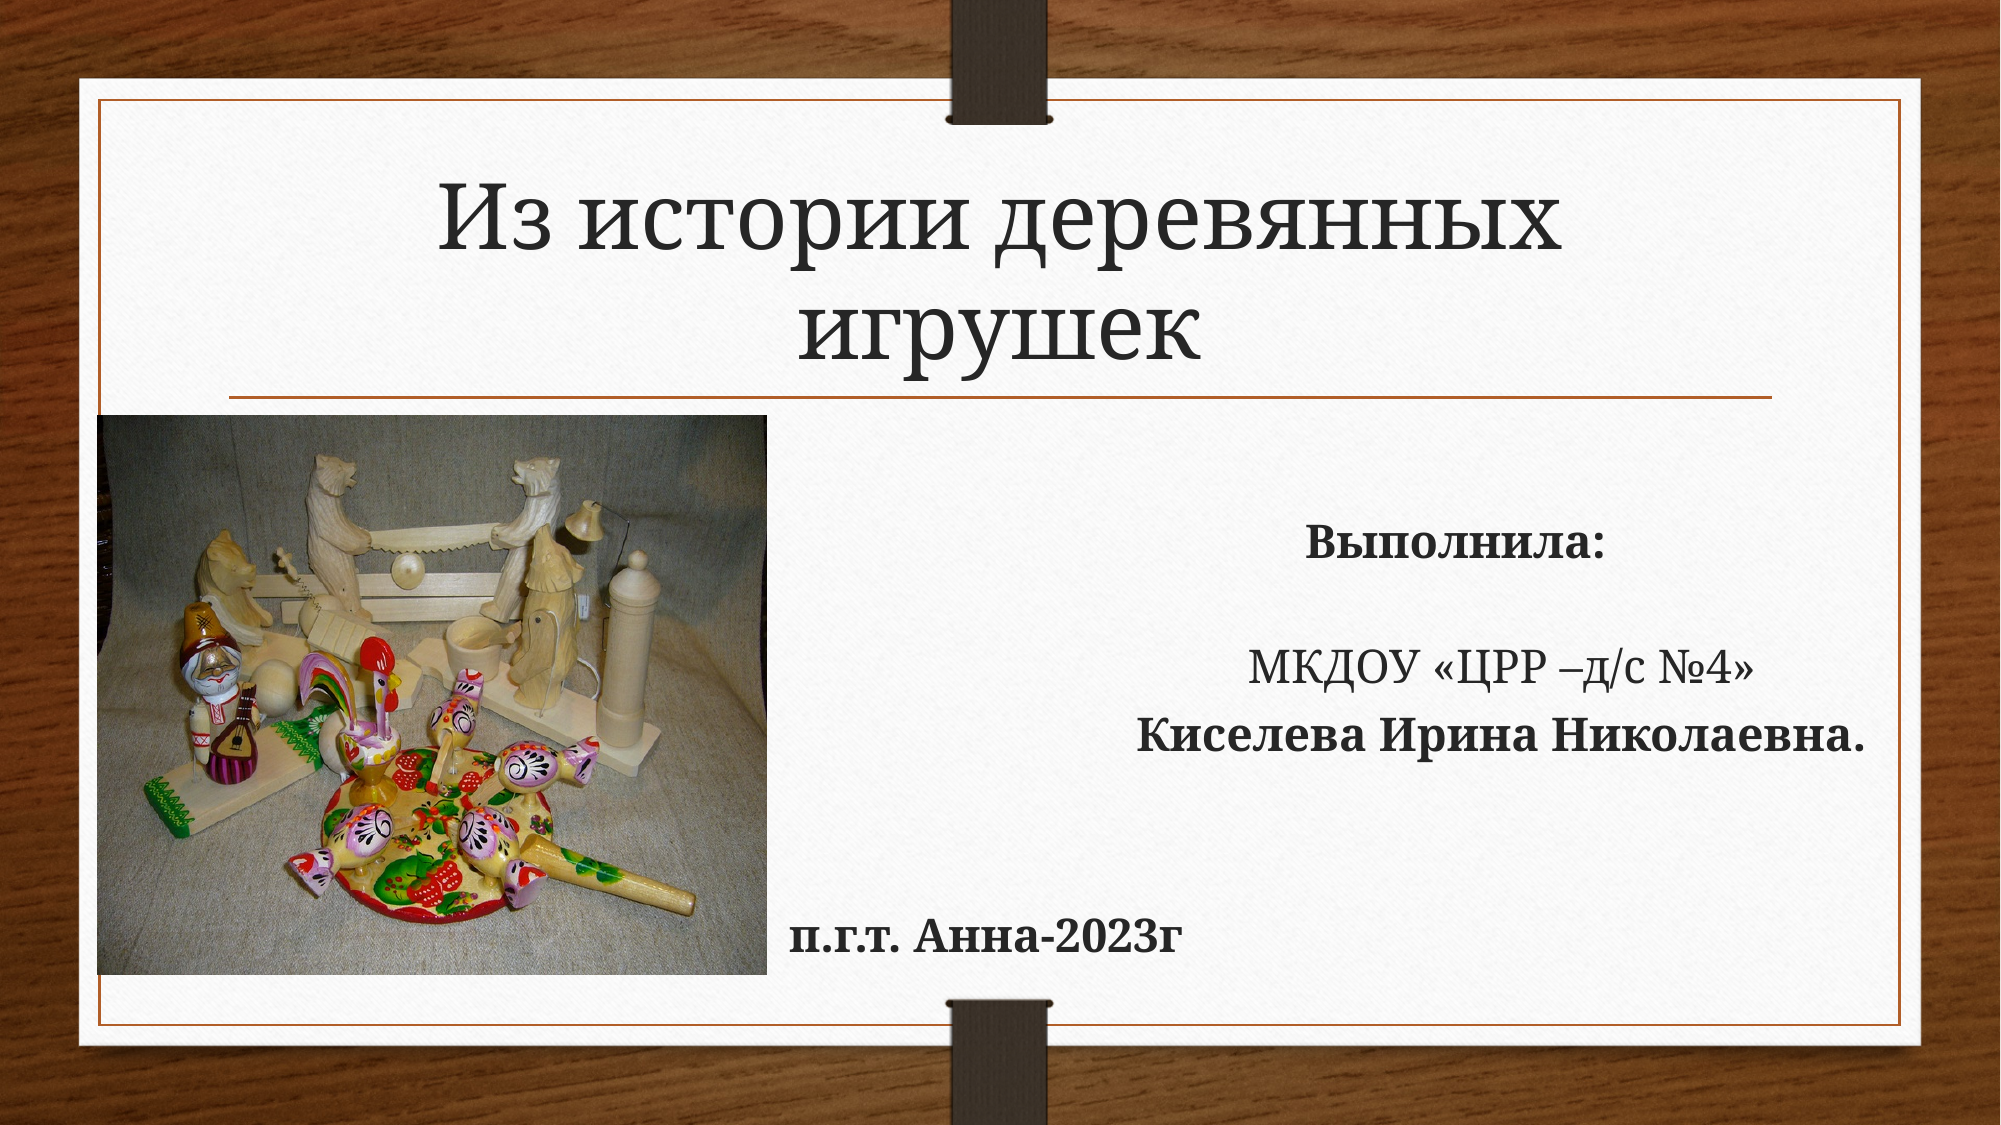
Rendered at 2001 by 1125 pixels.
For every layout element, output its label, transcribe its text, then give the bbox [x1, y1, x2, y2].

picture [0, 0, 2001, 1125]
title Из истории деревянных игрушек [212, 161, 1788, 375]
list Выполнила: воспитатель МКДОУ «ЦРР –д/с №4» Киселева Ирина Николаевна. п.г.т. Анна-2023г [102, 403, 1882, 989]
